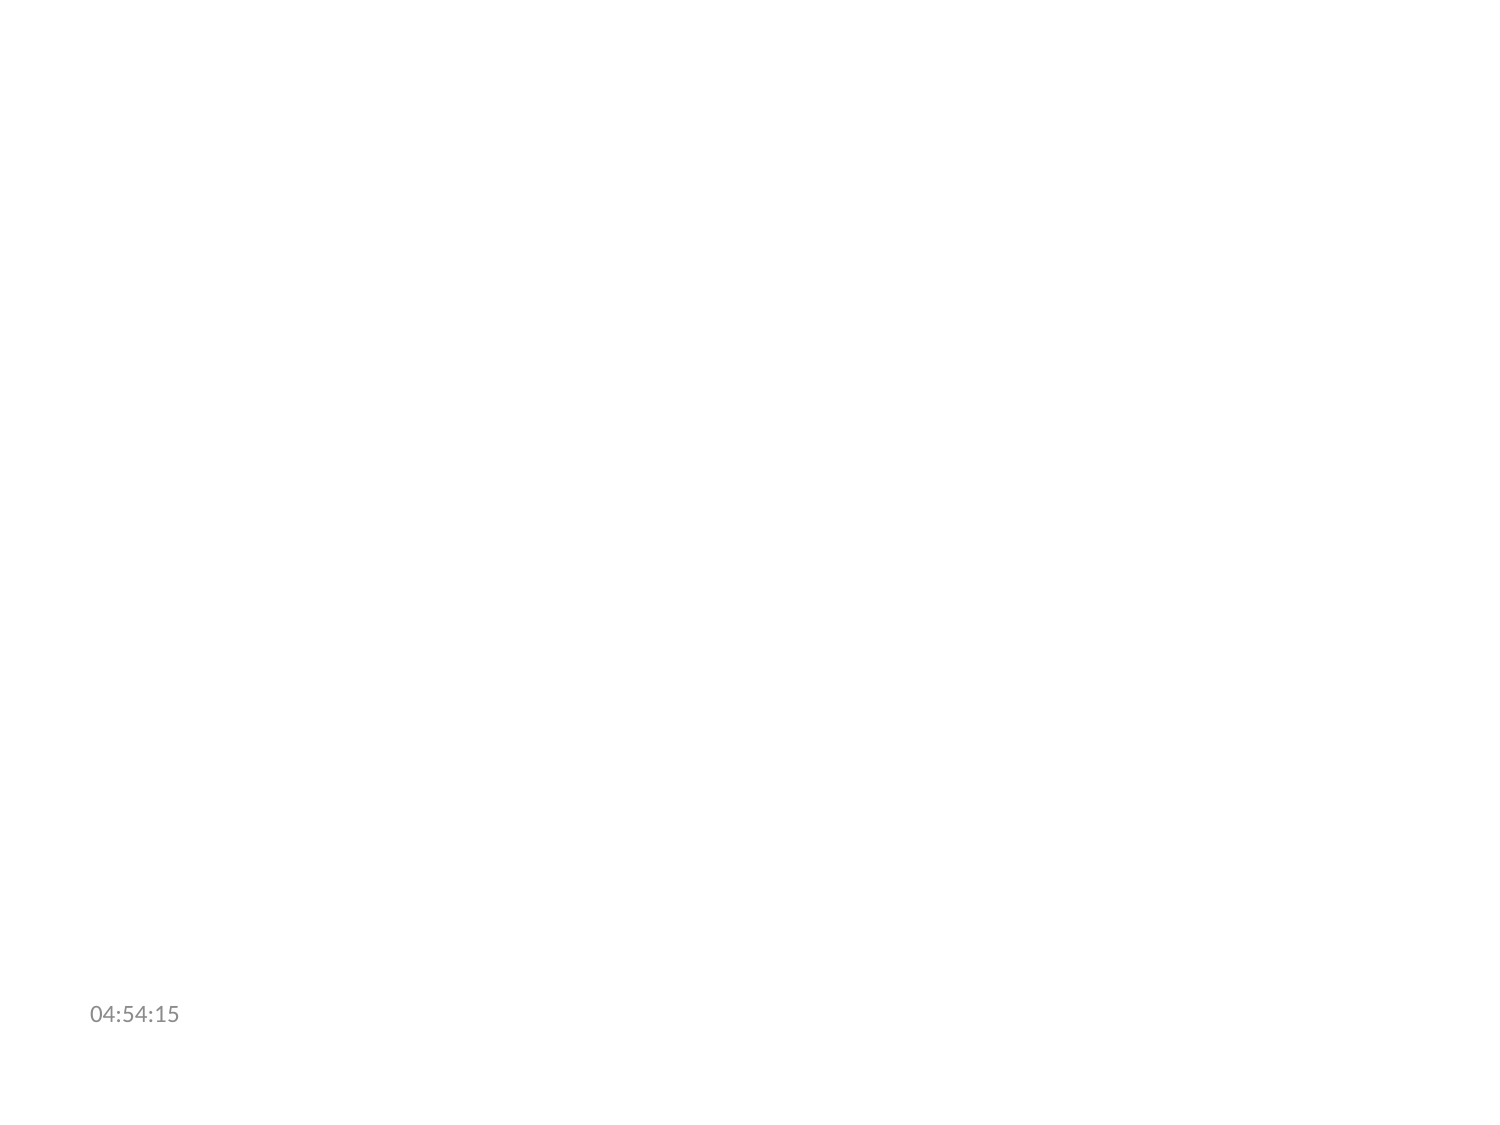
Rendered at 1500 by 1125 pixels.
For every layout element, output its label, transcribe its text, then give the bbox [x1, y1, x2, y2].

text_box 15:35:09 [75, 982, 425, 1043]
